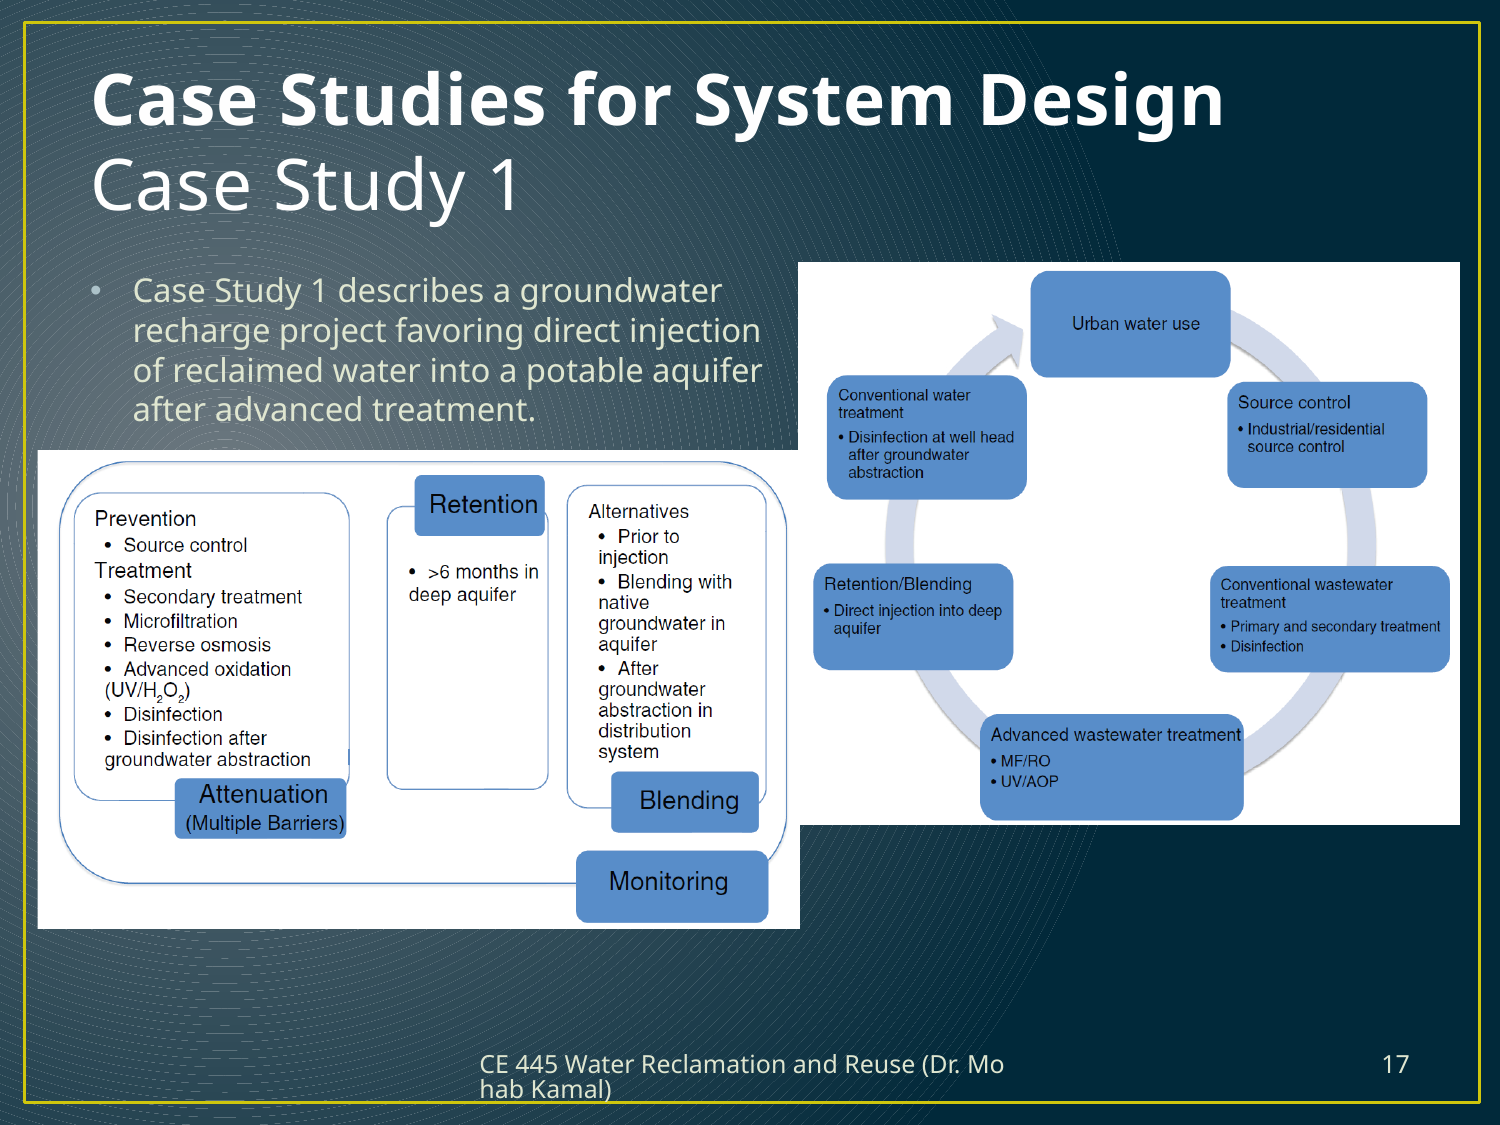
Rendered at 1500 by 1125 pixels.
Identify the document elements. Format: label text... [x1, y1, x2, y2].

picture [37, 256, 1459, 929]
picture [1057, 831, 1067, 839]
list Case Study 1 describes a groundwater recharge project favoring direct injection of reclaimed water into a potable aquifer after advanced treatment. [75, 262, 788, 446]
slide_number 17 [1074, 1035, 1425, 1096]
footer CE 445 Water Reclamation and Reuse (Dr. Mohab Kamal) [464, 1035, 1036, 1096]
title Case Studies for System Design Case Study 1 [75, 45, 1425, 233]
